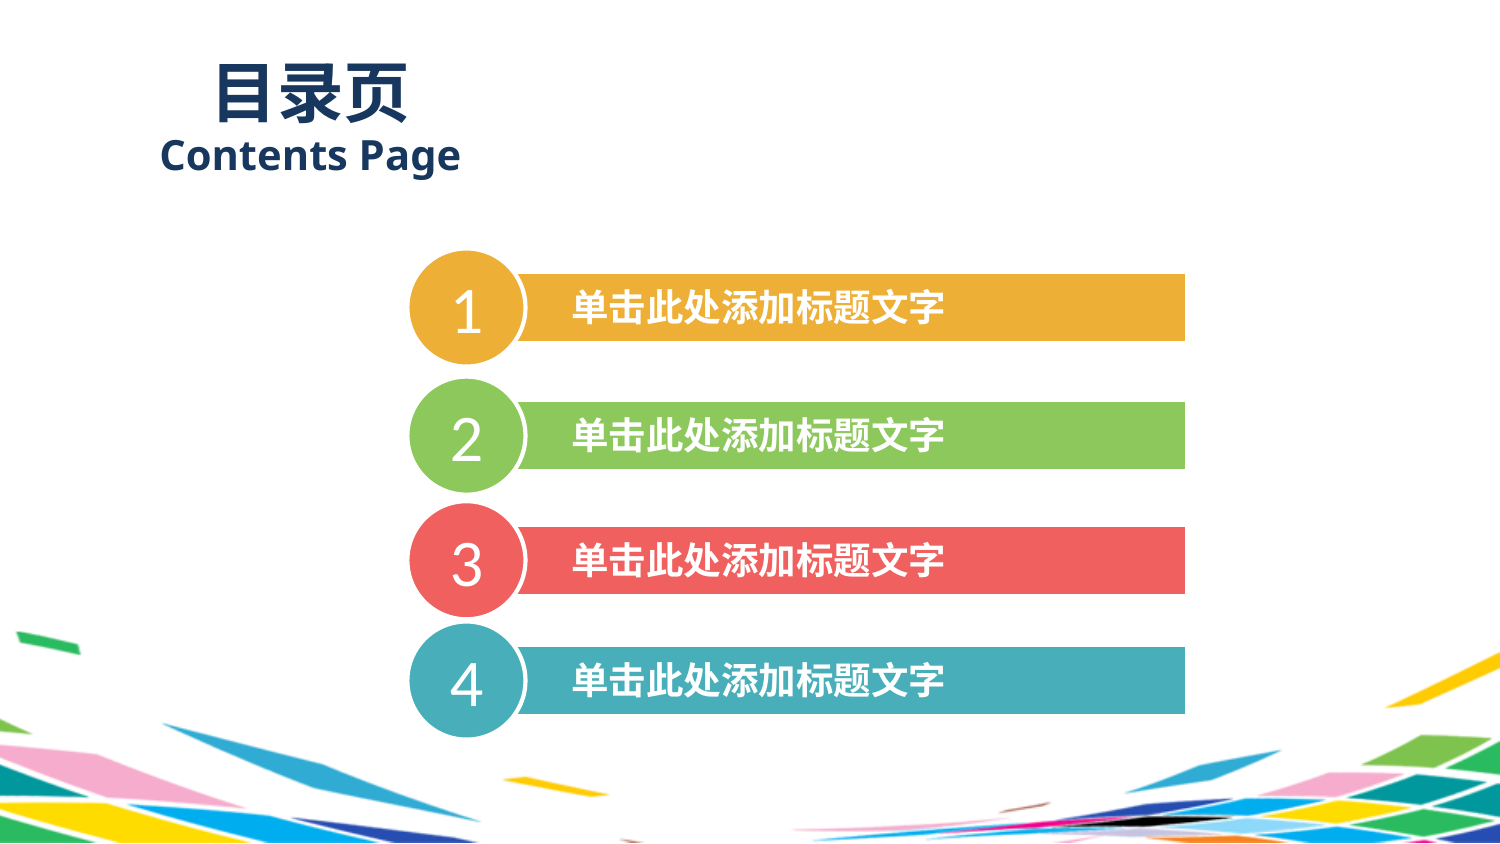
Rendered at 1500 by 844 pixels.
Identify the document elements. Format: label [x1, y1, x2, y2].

text_box [407, 376, 526, 495]
text_box [530, 399, 1188, 472]
text_box [407, 248, 526, 367]
text_box [407, 500, 526, 620]
text_box [530, 524, 1188, 596]
text_box [530, 644, 1188, 717]
text_box [135, 43, 486, 188]
text_box [530, 271, 1188, 344]
picture [0, 514, 1500, 843]
text_box [407, 621, 526, 740]
